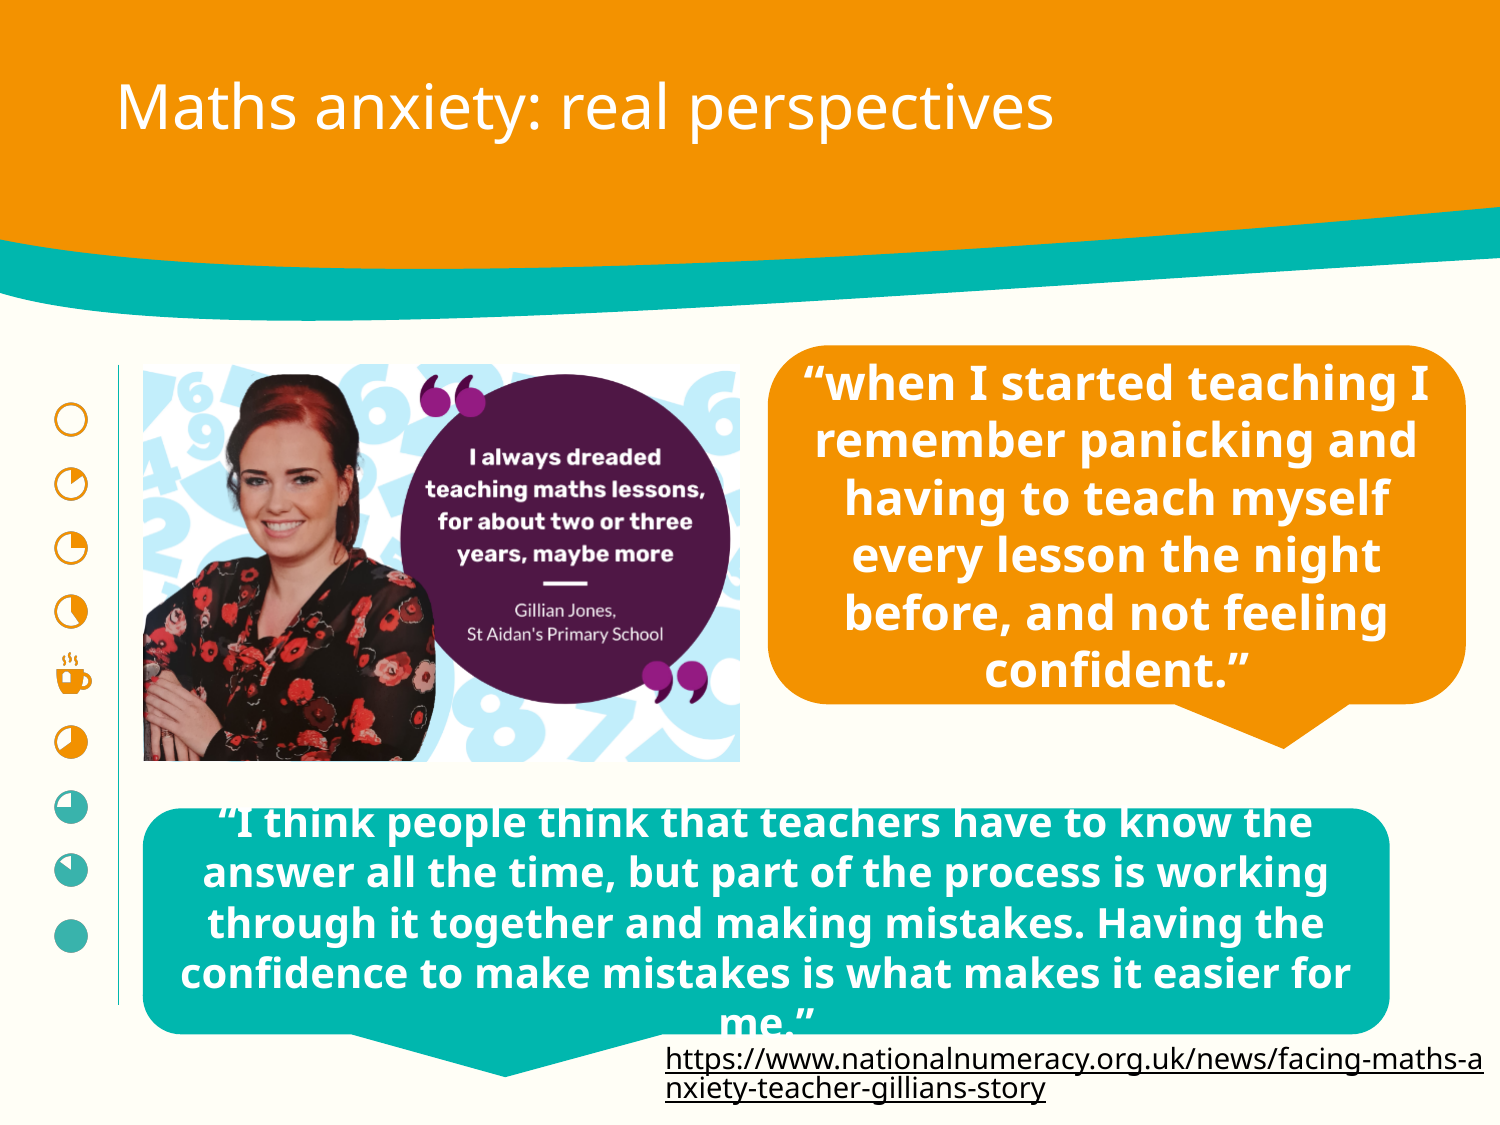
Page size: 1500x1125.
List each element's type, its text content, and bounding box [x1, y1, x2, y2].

text_box “when I started teaching I remember panicking and having to teach myself every lesson the night before, and not feeling confident.” [767, 345, 1466, 750]
picture [50, 527, 92, 569]
picture [50, 398, 92, 441]
picture [47, 646, 101, 700]
list Maths anxiety: real perspectives [100, 67, 1411, 258]
picture [50, 721, 92, 763]
picture [143, 363, 740, 762]
text_box https://www.nationalnumeracy.org.uk/news/facing-maths-anxiety-teacher-gillians-story [650, 1033, 1500, 1123]
picture [50, 849, 92, 891]
picture [50, 915, 92, 957]
picture [50, 463, 92, 505]
picture [50, 786, 92, 828]
text_box “I think people think that teachers have to know the answer all the time, but part of the process is working through it together and making mistakes. Having the confidence to make mistakes is what makes it easier for me.” [142, 808, 1390, 1078]
picture [50, 590, 92, 633]
